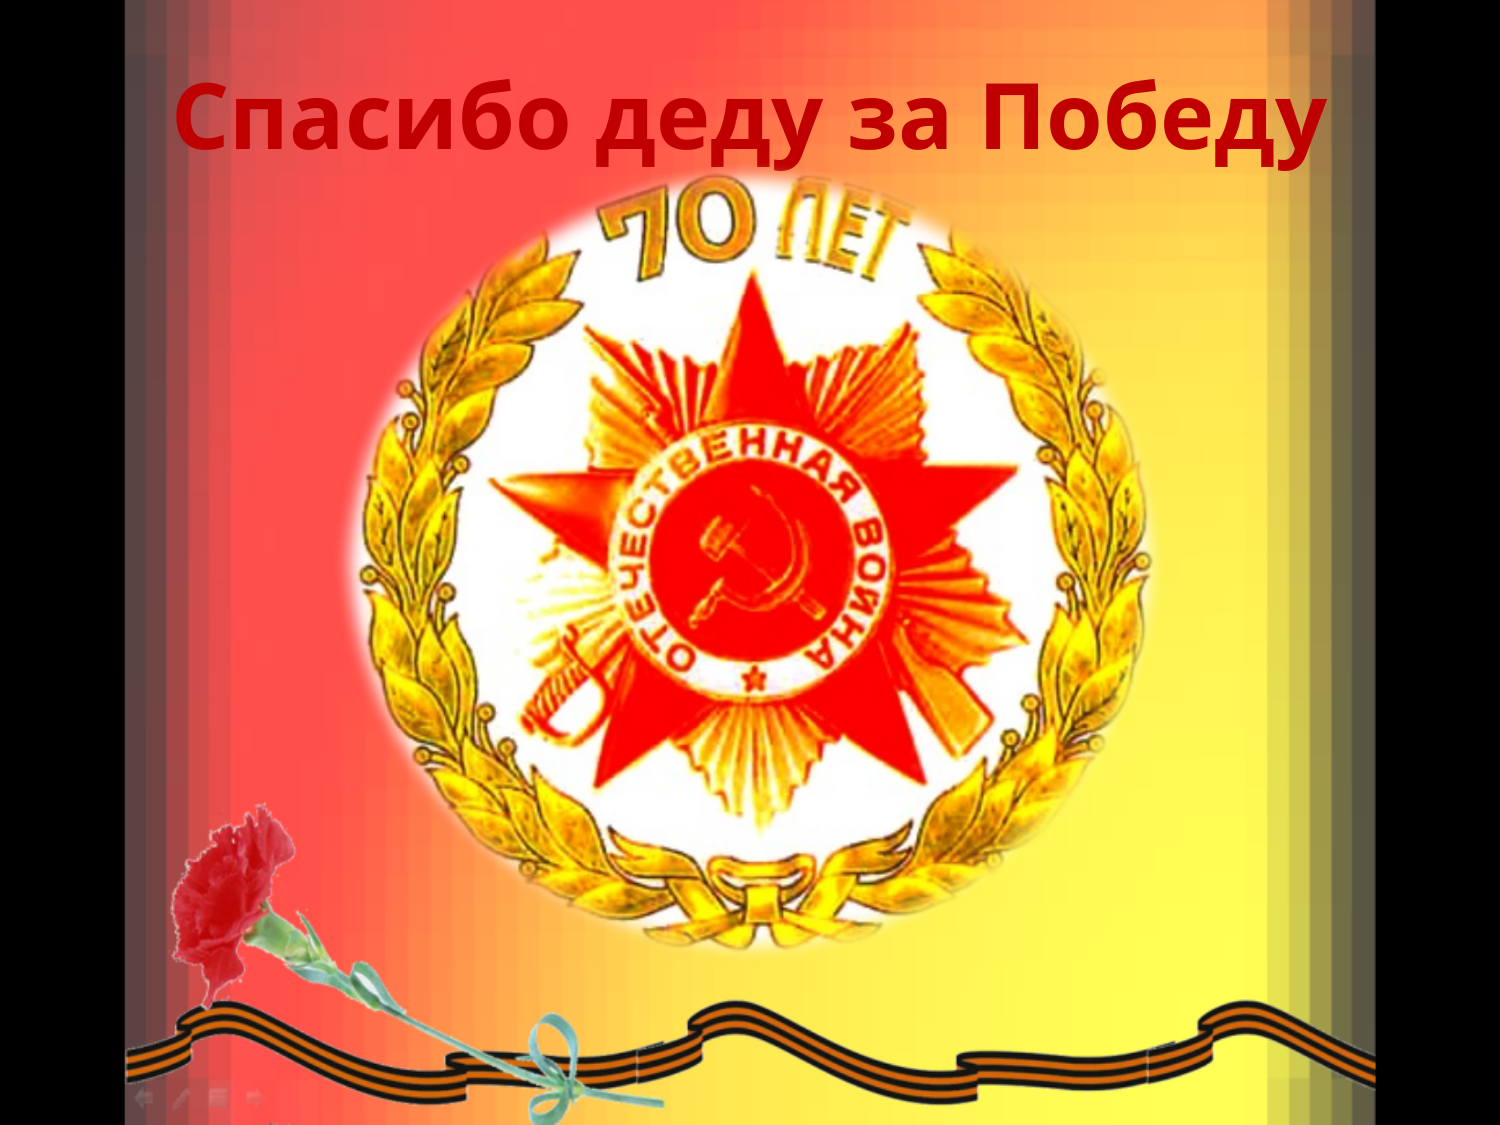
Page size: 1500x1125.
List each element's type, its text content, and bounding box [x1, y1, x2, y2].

picture [0, 0, 1500, 1125]
title Спасибо деду за Победу [75, 37, 1425, 188]
